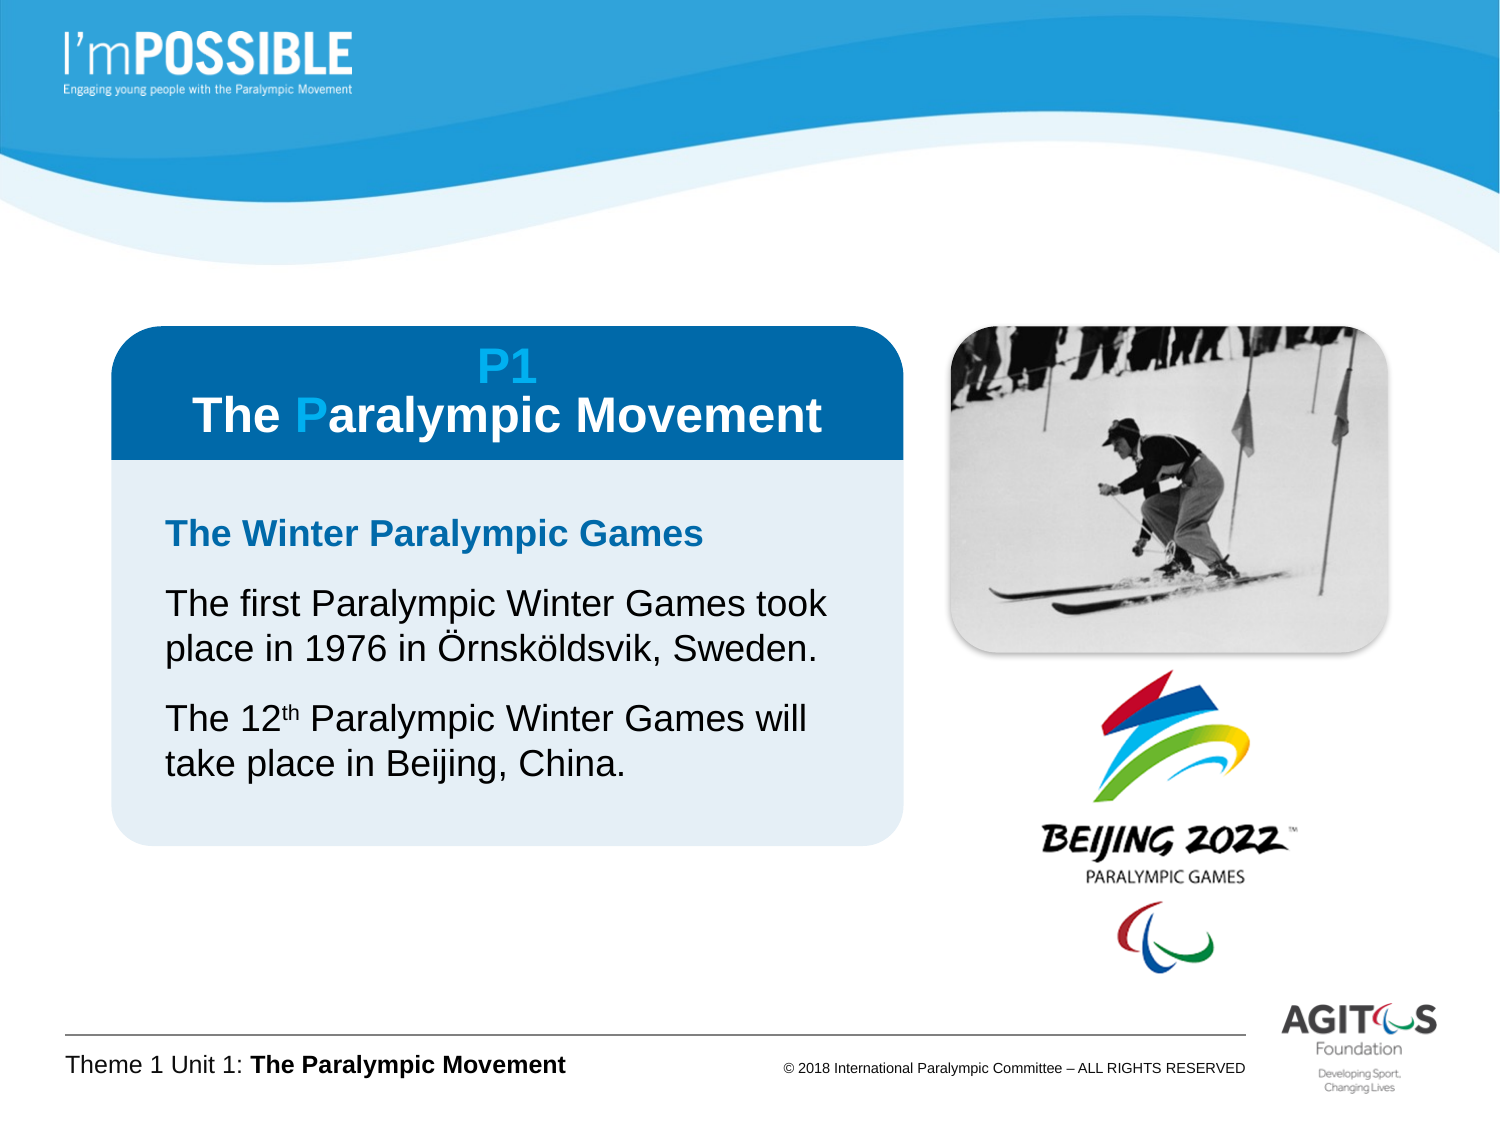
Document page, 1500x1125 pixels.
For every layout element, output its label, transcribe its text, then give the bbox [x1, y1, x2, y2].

text_box [109, 363, 906, 463]
picture [1281, 1003, 1437, 1094]
text_box [109, 462, 906, 849]
picture [1039, 667, 1300, 977]
text_box [116, 324, 899, 350]
picture [0, 0, 1500, 273]
text_box [950, 325, 1389, 654]
text_box The Winter Paralympic Games The first Paralympic Winter Games took place in 1976 in Örnsköldsvik, Sweden. The 12th Paralympic Winter Games will take place in Beijing, China. [165, 501, 857, 792]
text_box P1 The Paralympic Movement [111, 350, 904, 437]
